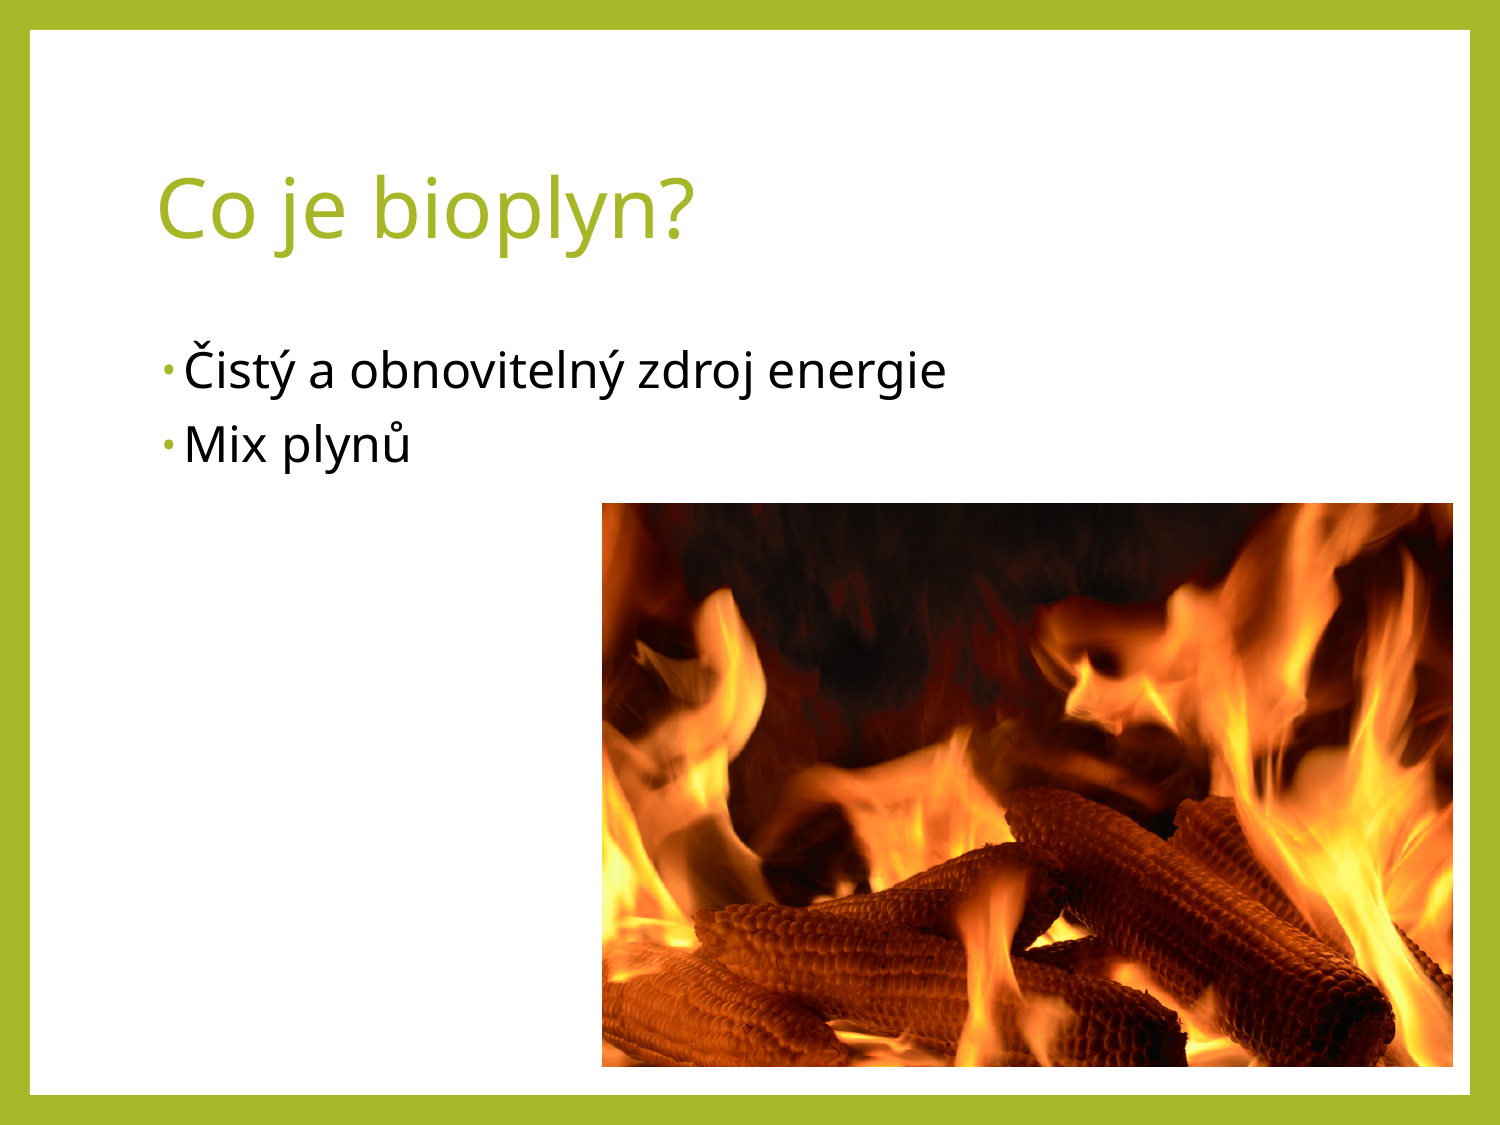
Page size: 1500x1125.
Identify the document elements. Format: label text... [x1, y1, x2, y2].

picture [601, 503, 1453, 1067]
list Čistý a obnovitelný zdroj energie Mix plynů [140, 337, 1356, 1000]
title Co je bioplyn? [140, 99, 1356, 323]
